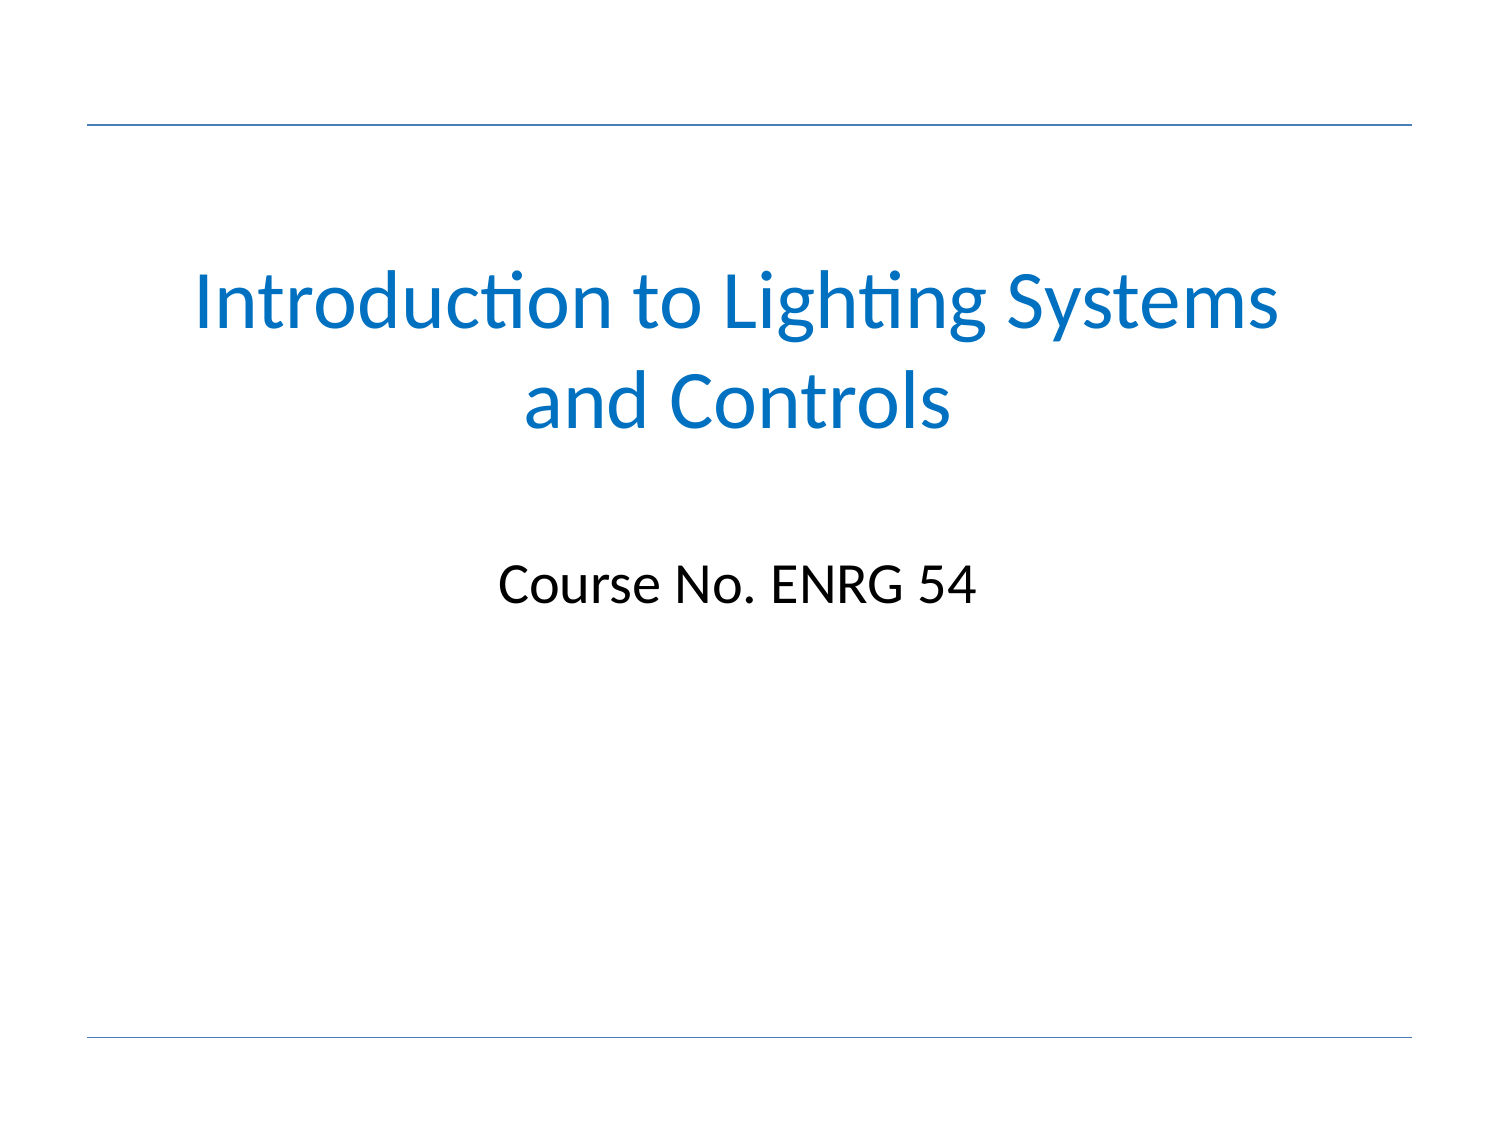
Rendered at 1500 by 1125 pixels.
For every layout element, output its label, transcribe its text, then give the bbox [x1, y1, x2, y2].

text_box Introduction to Lighting Systems and Controls Course No. ENRG 54 [112, 237, 1363, 623]
